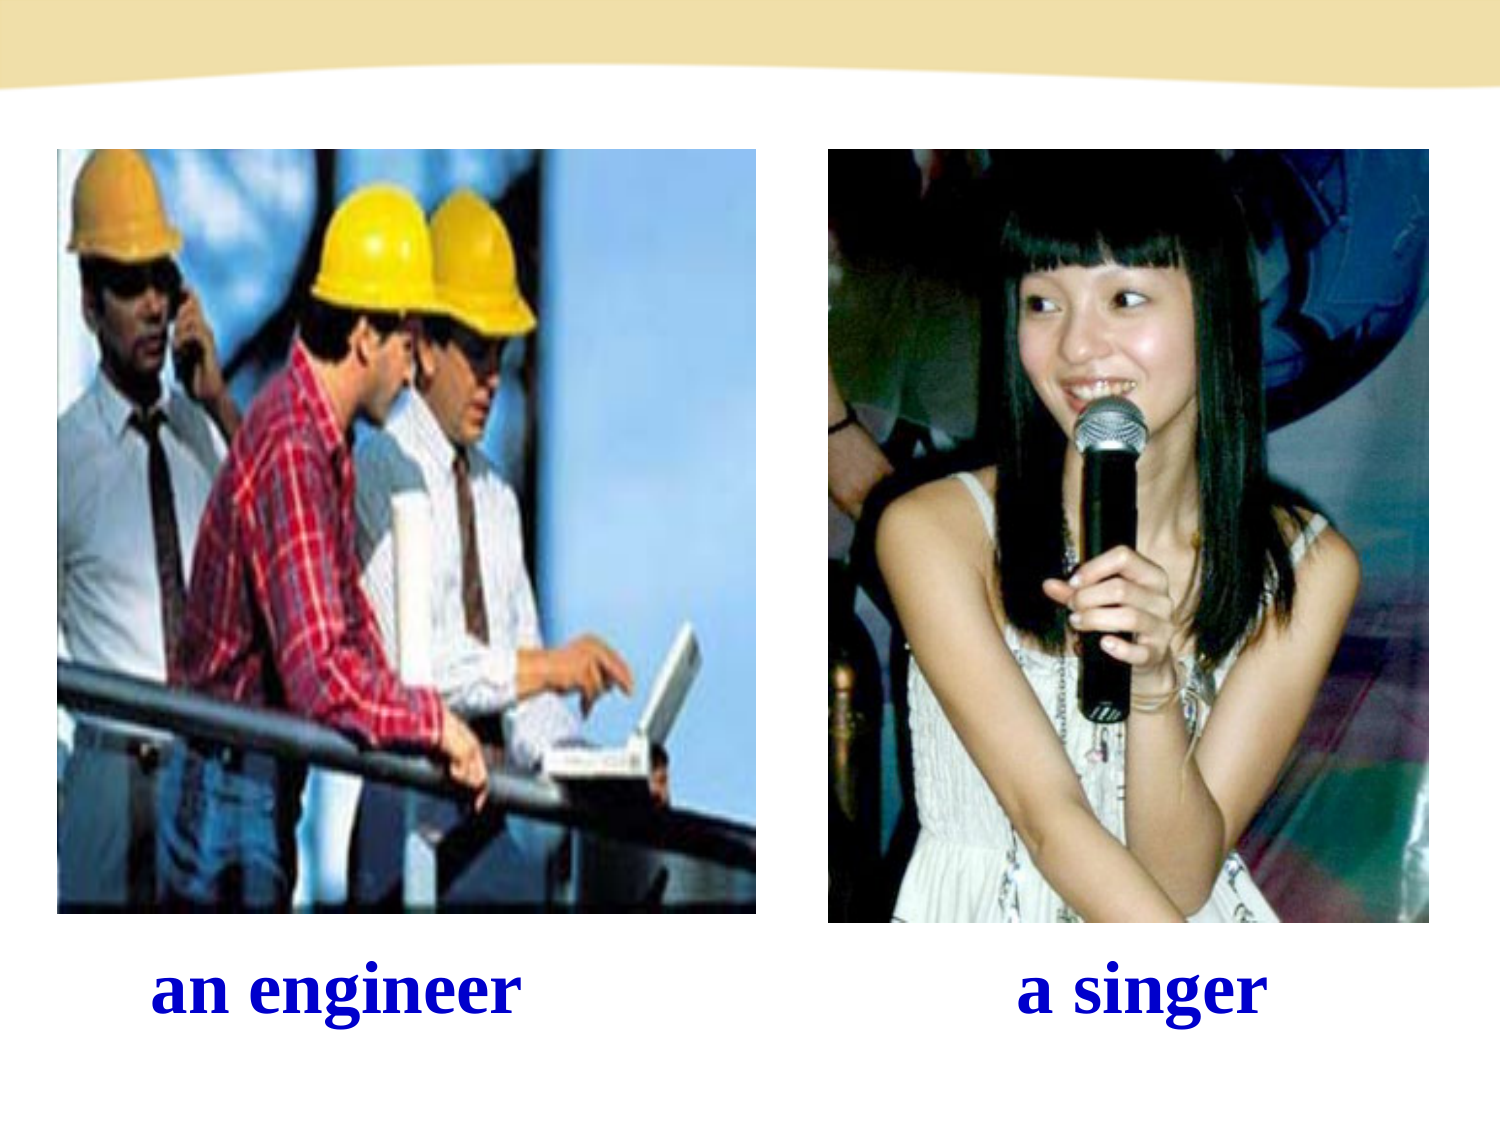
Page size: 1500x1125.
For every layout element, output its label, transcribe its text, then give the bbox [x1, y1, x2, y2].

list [57, 148, 756, 915]
text_box an engineer [135, 931, 585, 1037]
picture [0, 0, 1500, 1125]
text_box a singer [1001, 931, 1328, 1037]
